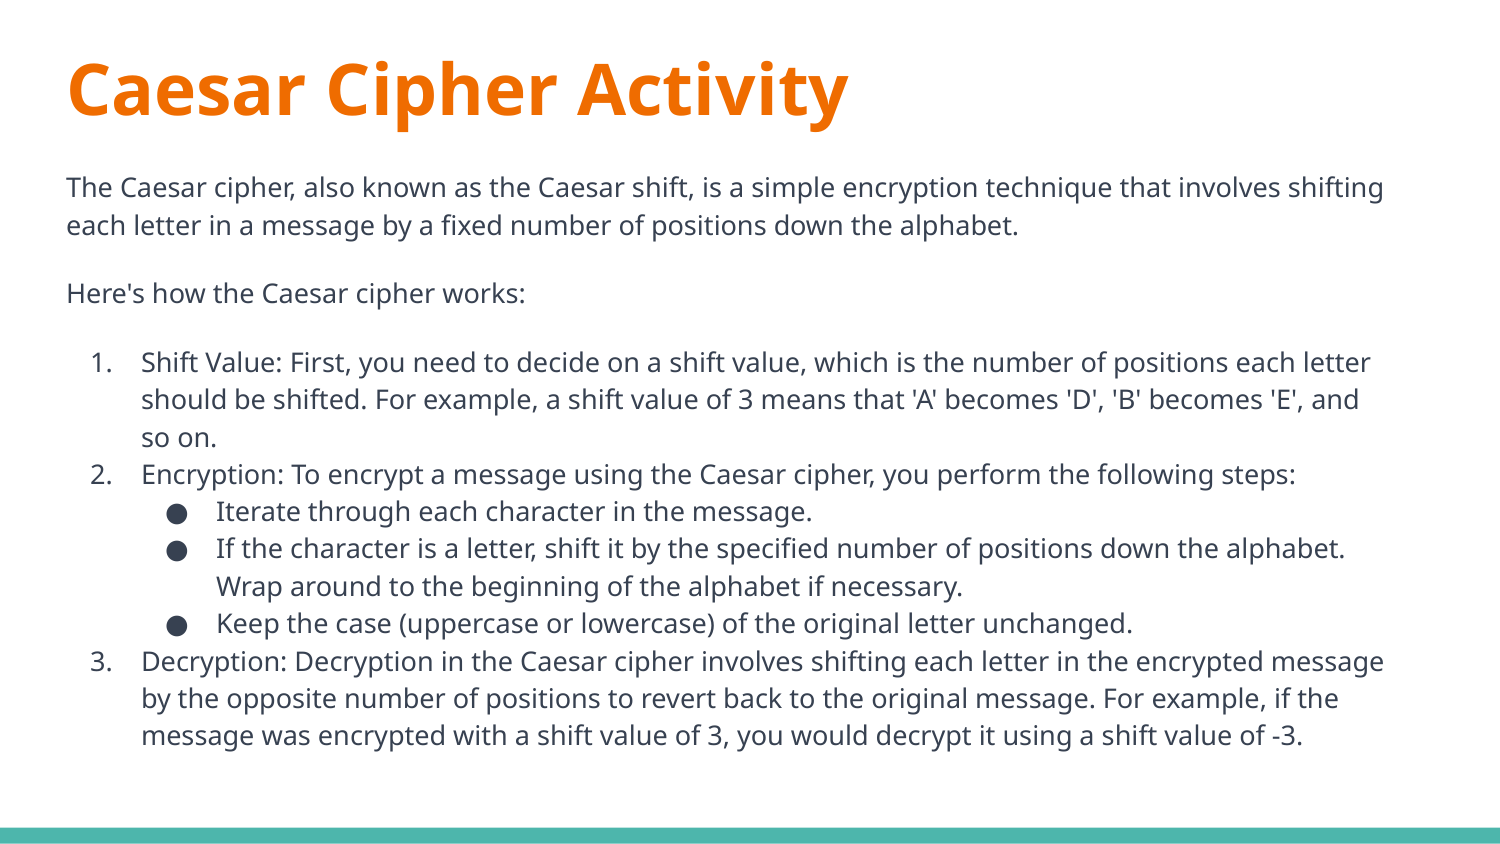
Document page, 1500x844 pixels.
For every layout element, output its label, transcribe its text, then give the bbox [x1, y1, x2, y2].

list The Caesar cipher, also known as the Caesar shift, is a simple encryption technique that involves shifting each letter in a message by a fixed number of positions down the alphabet. Here's how the Caesar cipher works: Shift Value: First, you need to decide on a shift value, which is the number of positions each letter should be shifted. For example, a shift value of 3 means that 'A' becomes 'D', 'B' becomes 'E', and so on. Encryption: To encrypt a message using the Caesar cipher, you perform the following steps: Iterate through each character in the message. If the character is a letter, shift it by the specified number of positions down the alphabet. Wrap around to the beginning of the alphabet if necessary. Keep the case (uppercase or lowercase) of the original letter unchanged. Decryption: Decryption in the Caesar cipher involves shifting each letter in the encrypted message by the opposite number of positions to revert back to the original message. For example, if the message was encrypted with a shift value of 3, you would decrypt it using a shift value of -3. [51, 151, 1403, 826]
title Caesar Cipher Activity [51, 28, 1449, 145]
